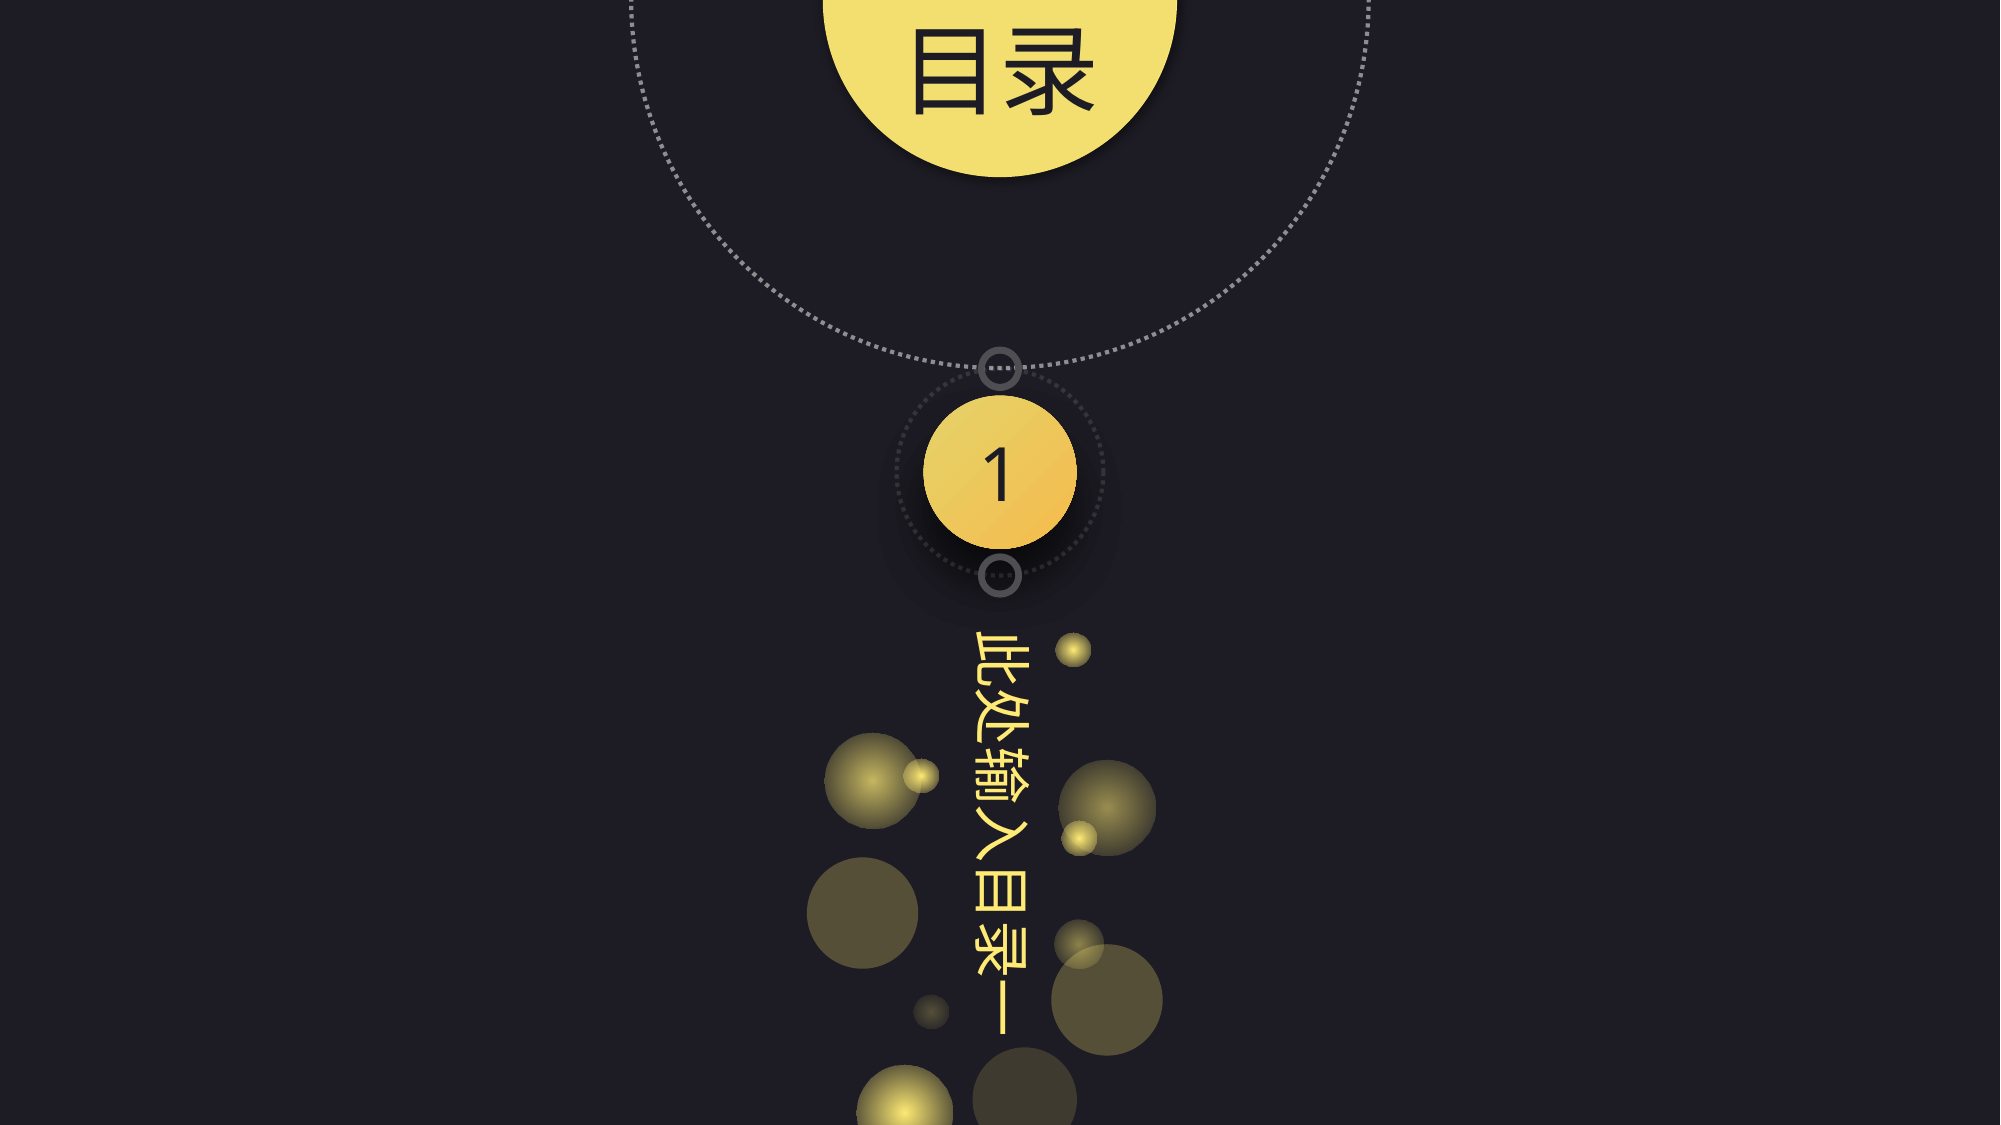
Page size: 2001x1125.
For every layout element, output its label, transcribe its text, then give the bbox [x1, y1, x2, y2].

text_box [896, 347, 1104, 598]
text_box [1057, 758, 1157, 857]
text_box [1060, 830, 1089, 857]
text_box [1053, 918, 1105, 964]
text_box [631, 0, 1369, 369]
text_box 此处输入目录一 [945, 614, 1046, 1117]
text_box [805, 856, 920, 970]
text_box [1054, 631, 1092, 668]
text_box [1050, 943, 1164, 1057]
text_box [971, 1046, 1078, 1125]
text_box [912, 993, 950, 1030]
text_box [902, 757, 940, 794]
text_box [855, 1063, 954, 1125]
text_box [823, 731, 920, 830]
